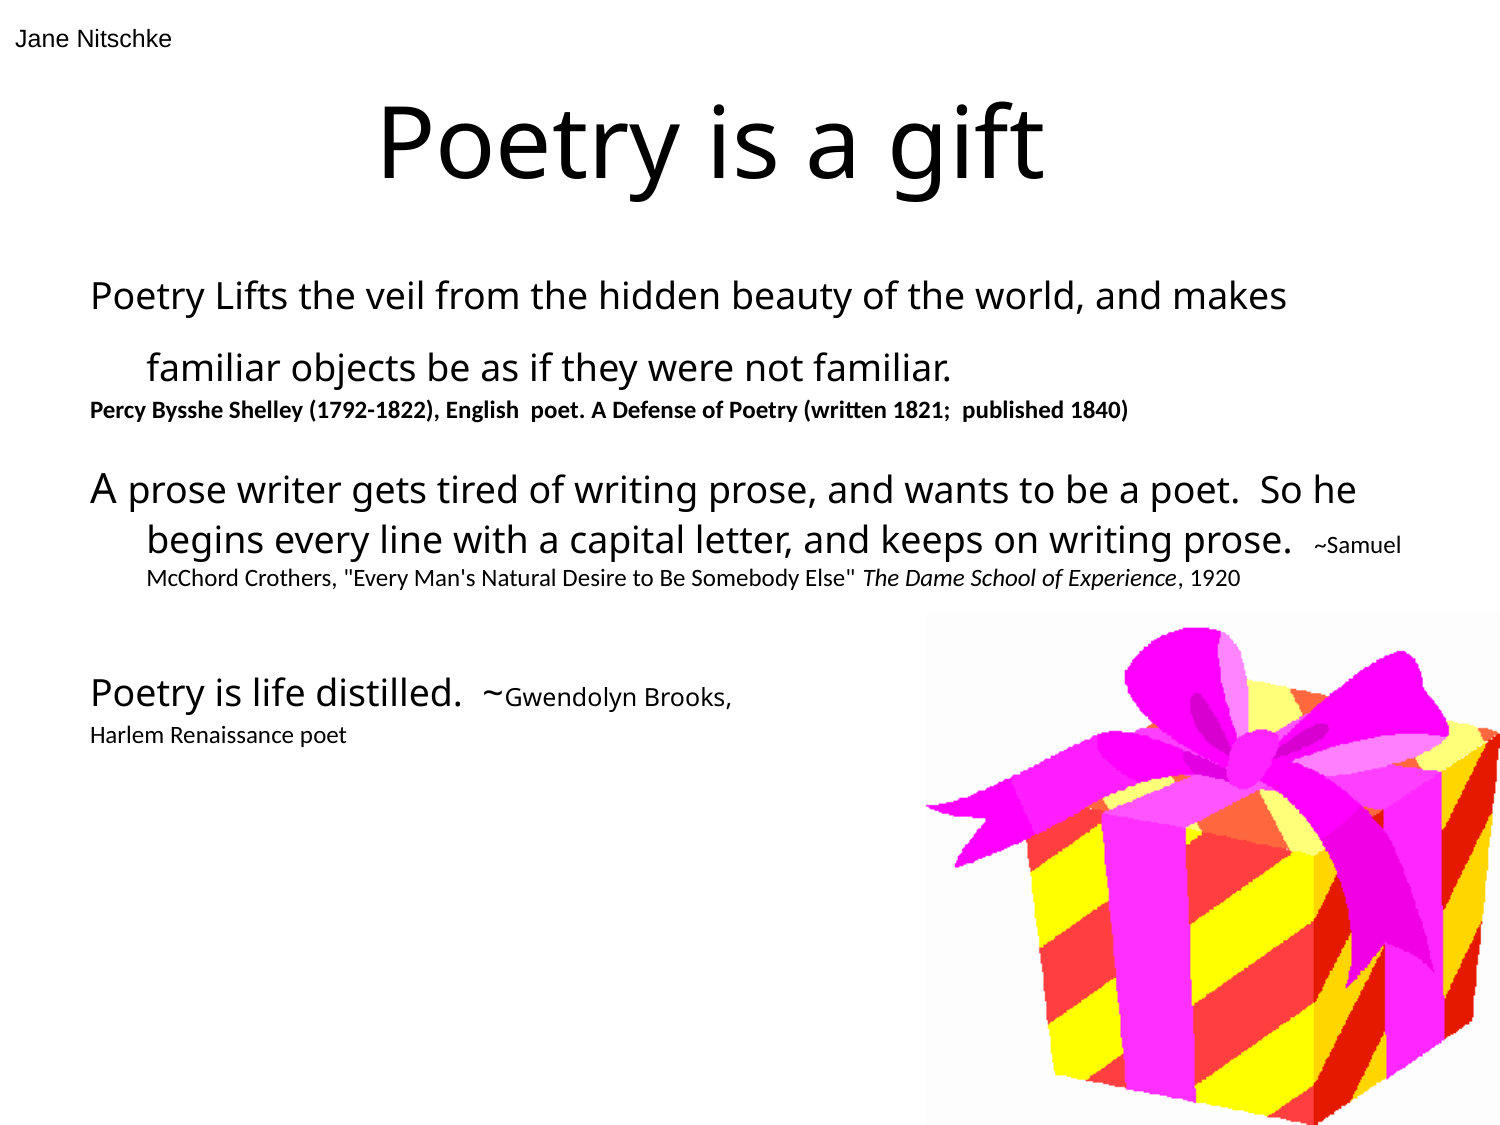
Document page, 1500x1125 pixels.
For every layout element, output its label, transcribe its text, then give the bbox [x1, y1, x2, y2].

list Poetry Lifts the veil from the hidden beauty of the world, and makes familiar objects be as if they were not familiar. Percy Bysshe Shelley (1792-1822), English poet. A Defense of Poetry (written 1821; published 1840) A prose writer gets tired of writing prose, and wants to be a poet. So he begins every line with a capital letter, and keeps on writing prose. ~Samuel McChord Crothers, "Every Man's Natural Desire to Be Somebody Else" The Dame School of Experience, 1920 Poetry is life distilled. ~Gwendolyn Brooks, Harlem Renaissance poet [75, 237, 1425, 730]
text_box Jane Nitschke [0, 14, 188, 60]
picture [926, 612, 1500, 1125]
title Poetry is a gift [75, 45, 1425, 233]
